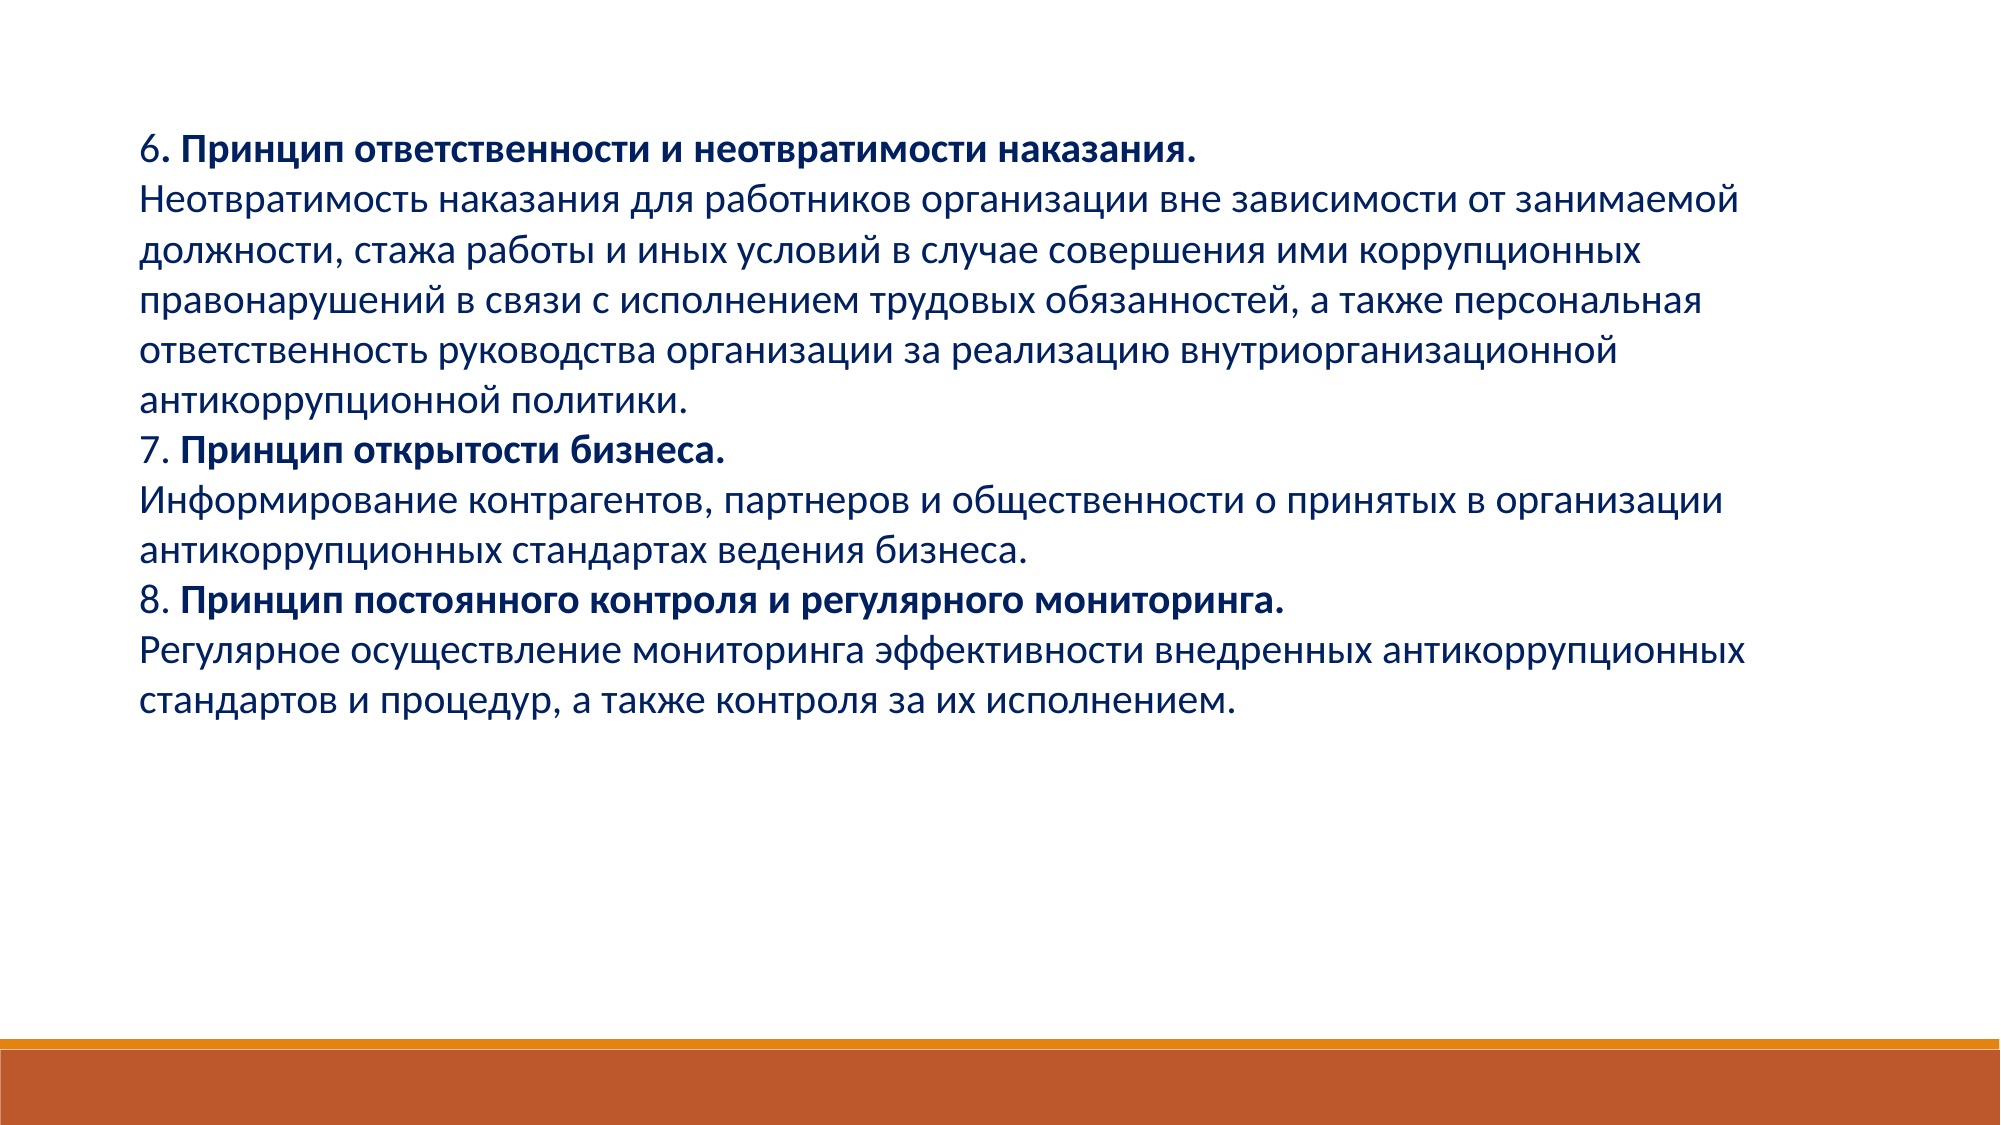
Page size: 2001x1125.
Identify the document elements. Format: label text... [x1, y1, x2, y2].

text_box 6. Принцип ответственности и неотвратимости наказания. Неотвратимость наказания для работников организации вне зависимости от занимаемой должности, стажа работы и иных условий в случае совершения ими коррупционных правонарушений в связи с исполнением трудовых обязанностей, а также персональная ответственность руководства организации за реализацию внутриорганизационной антикоррупционной политики. 7. Принцип открытости бизнеса. Информирование контрагентов, партнеров и общественности о принятых в организации антикоррупционных стандартах ведения бизнеса. 8. Принцип постоянного контроля и регулярного мониторинга. Регулярное осуществление мониторинга эффективности внедренных антикоррупционных стандартов и процедур, а также контроля за их исполнением. [124, 113, 1803, 729]
